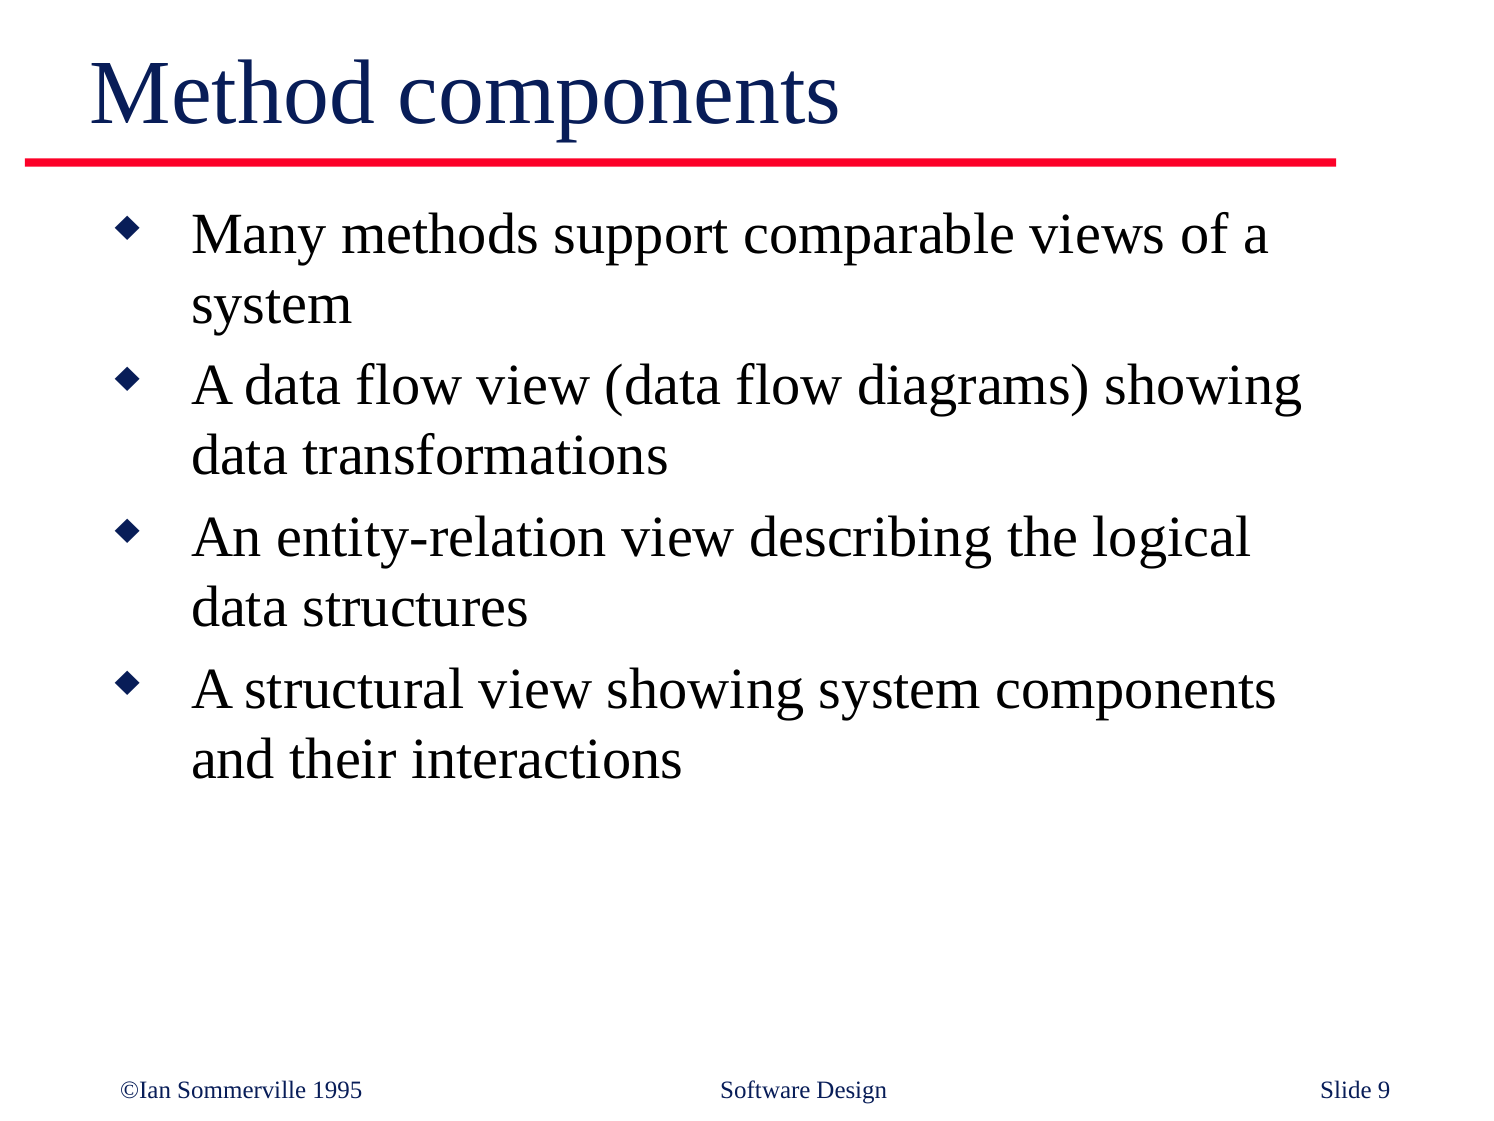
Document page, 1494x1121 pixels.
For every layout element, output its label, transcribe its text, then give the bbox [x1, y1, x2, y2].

title Method components [75, 37, 1350, 150]
list Many methods support comparable views of a system A data flow view (data flow diagrams) showing data transformations An entity-relation view describing the logical data structures A structural view showing system components and their interactions [99, 187, 1437, 1038]
